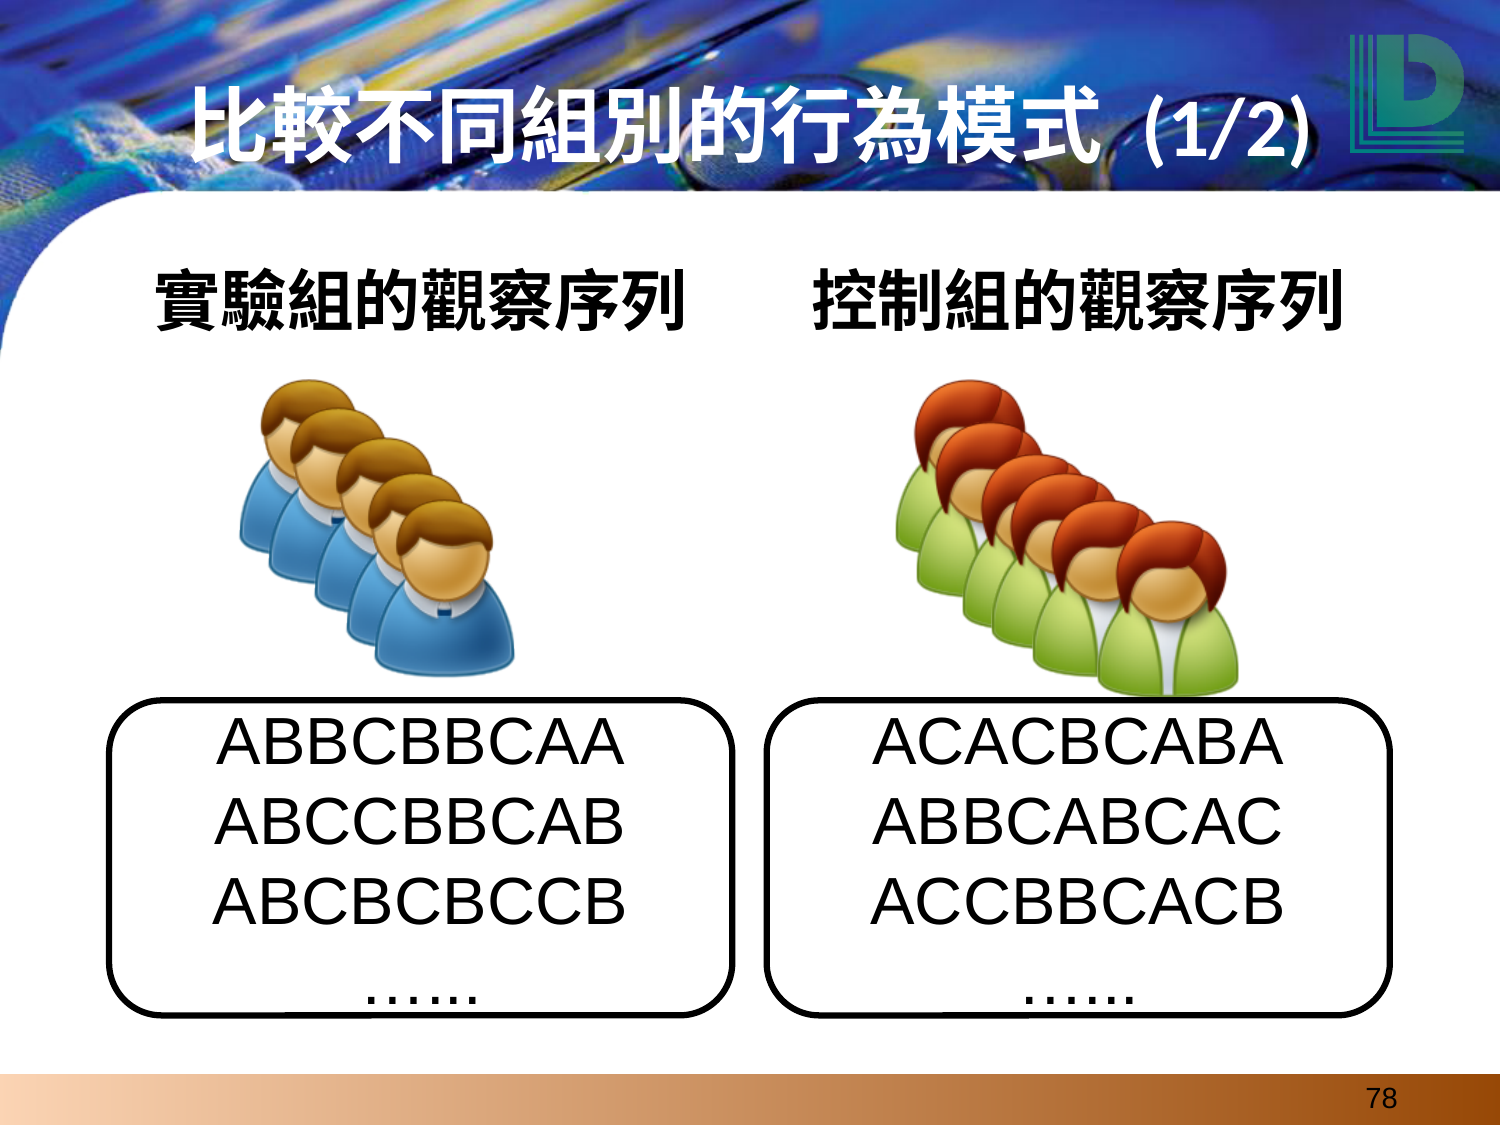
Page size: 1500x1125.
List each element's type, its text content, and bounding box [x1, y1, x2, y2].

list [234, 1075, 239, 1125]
table_cell 2 [369, 1075, 373, 1125]
text_box ABBCBBCAA ABCCBBCAB ABCBCBCCB …... [109, 700, 733, 1016]
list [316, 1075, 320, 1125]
title 比較不同組別的行為模式 (1/2) [103, 59, 1398, 189]
slide_number ‹#› [1350, 1074, 1488, 1118]
text_box ACACBCABA ABBCABCAC ACCBBCACB …... [766, 700, 1390, 1016]
list 實驗組的觀察序列 [103, 218, 739, 354]
picture [0, 0, 1500, 701]
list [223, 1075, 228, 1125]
list 控制組的觀察序列 [759, 218, 1398, 354]
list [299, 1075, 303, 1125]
